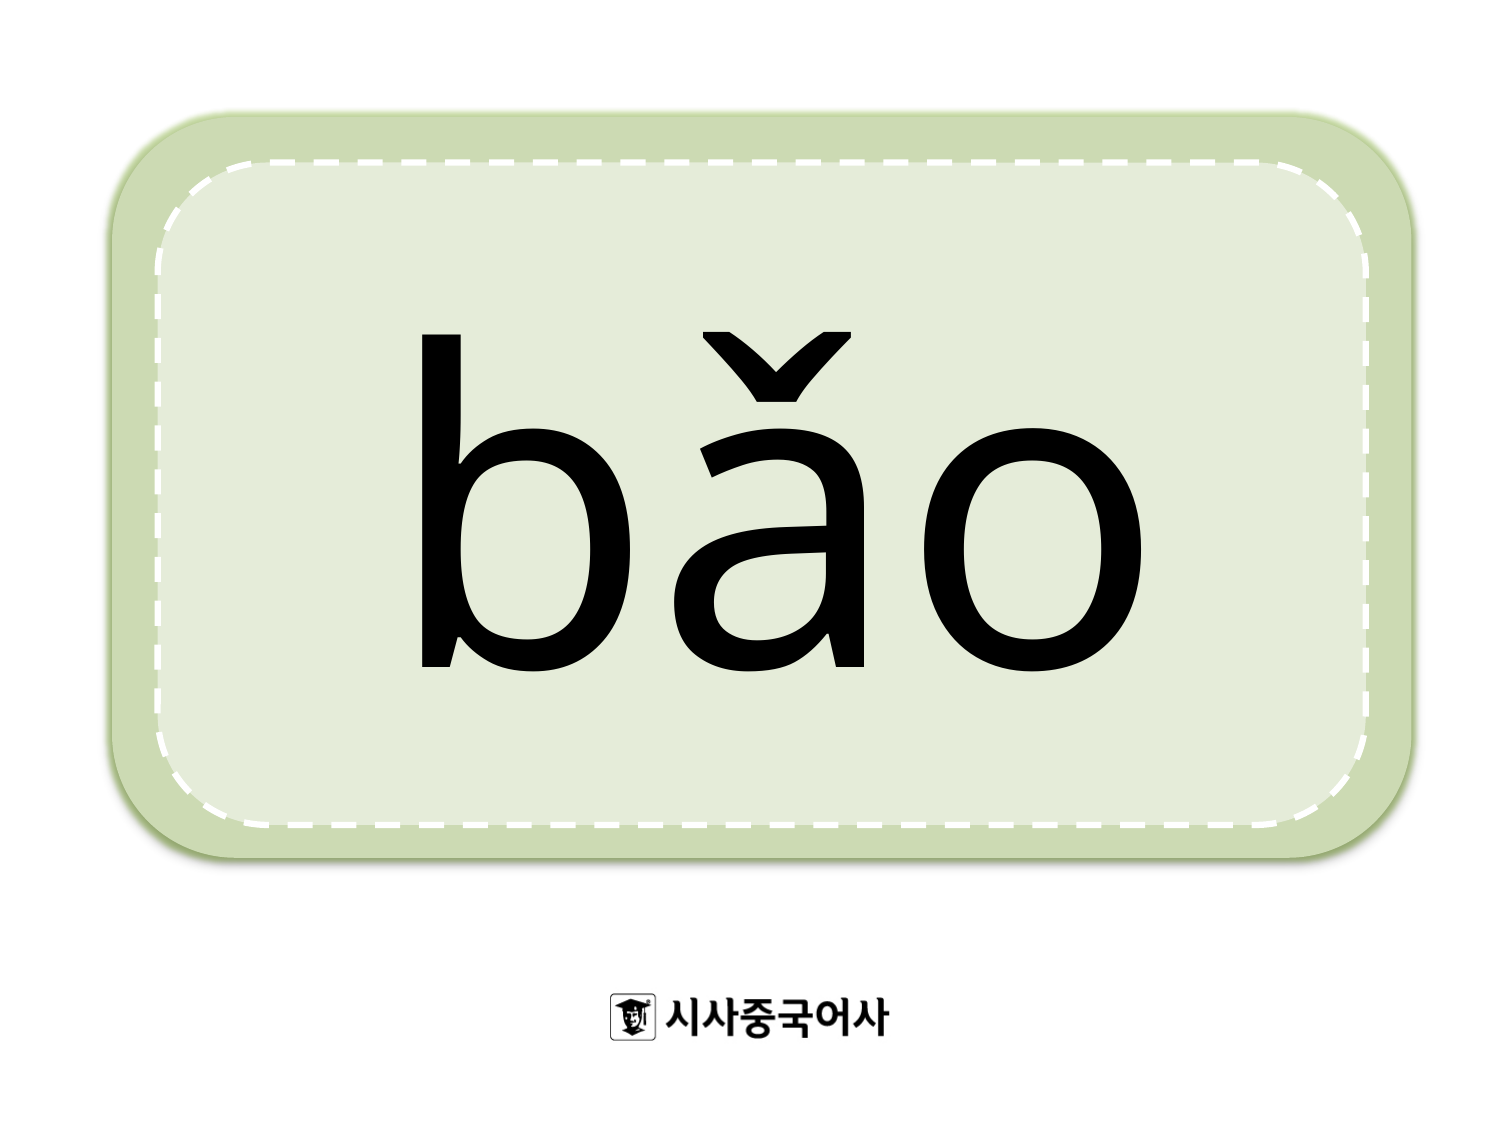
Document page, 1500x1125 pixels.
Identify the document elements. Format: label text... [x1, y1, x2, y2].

picture [602, 987, 898, 1047]
text_box bǎo [171, 160, 1380, 824]
